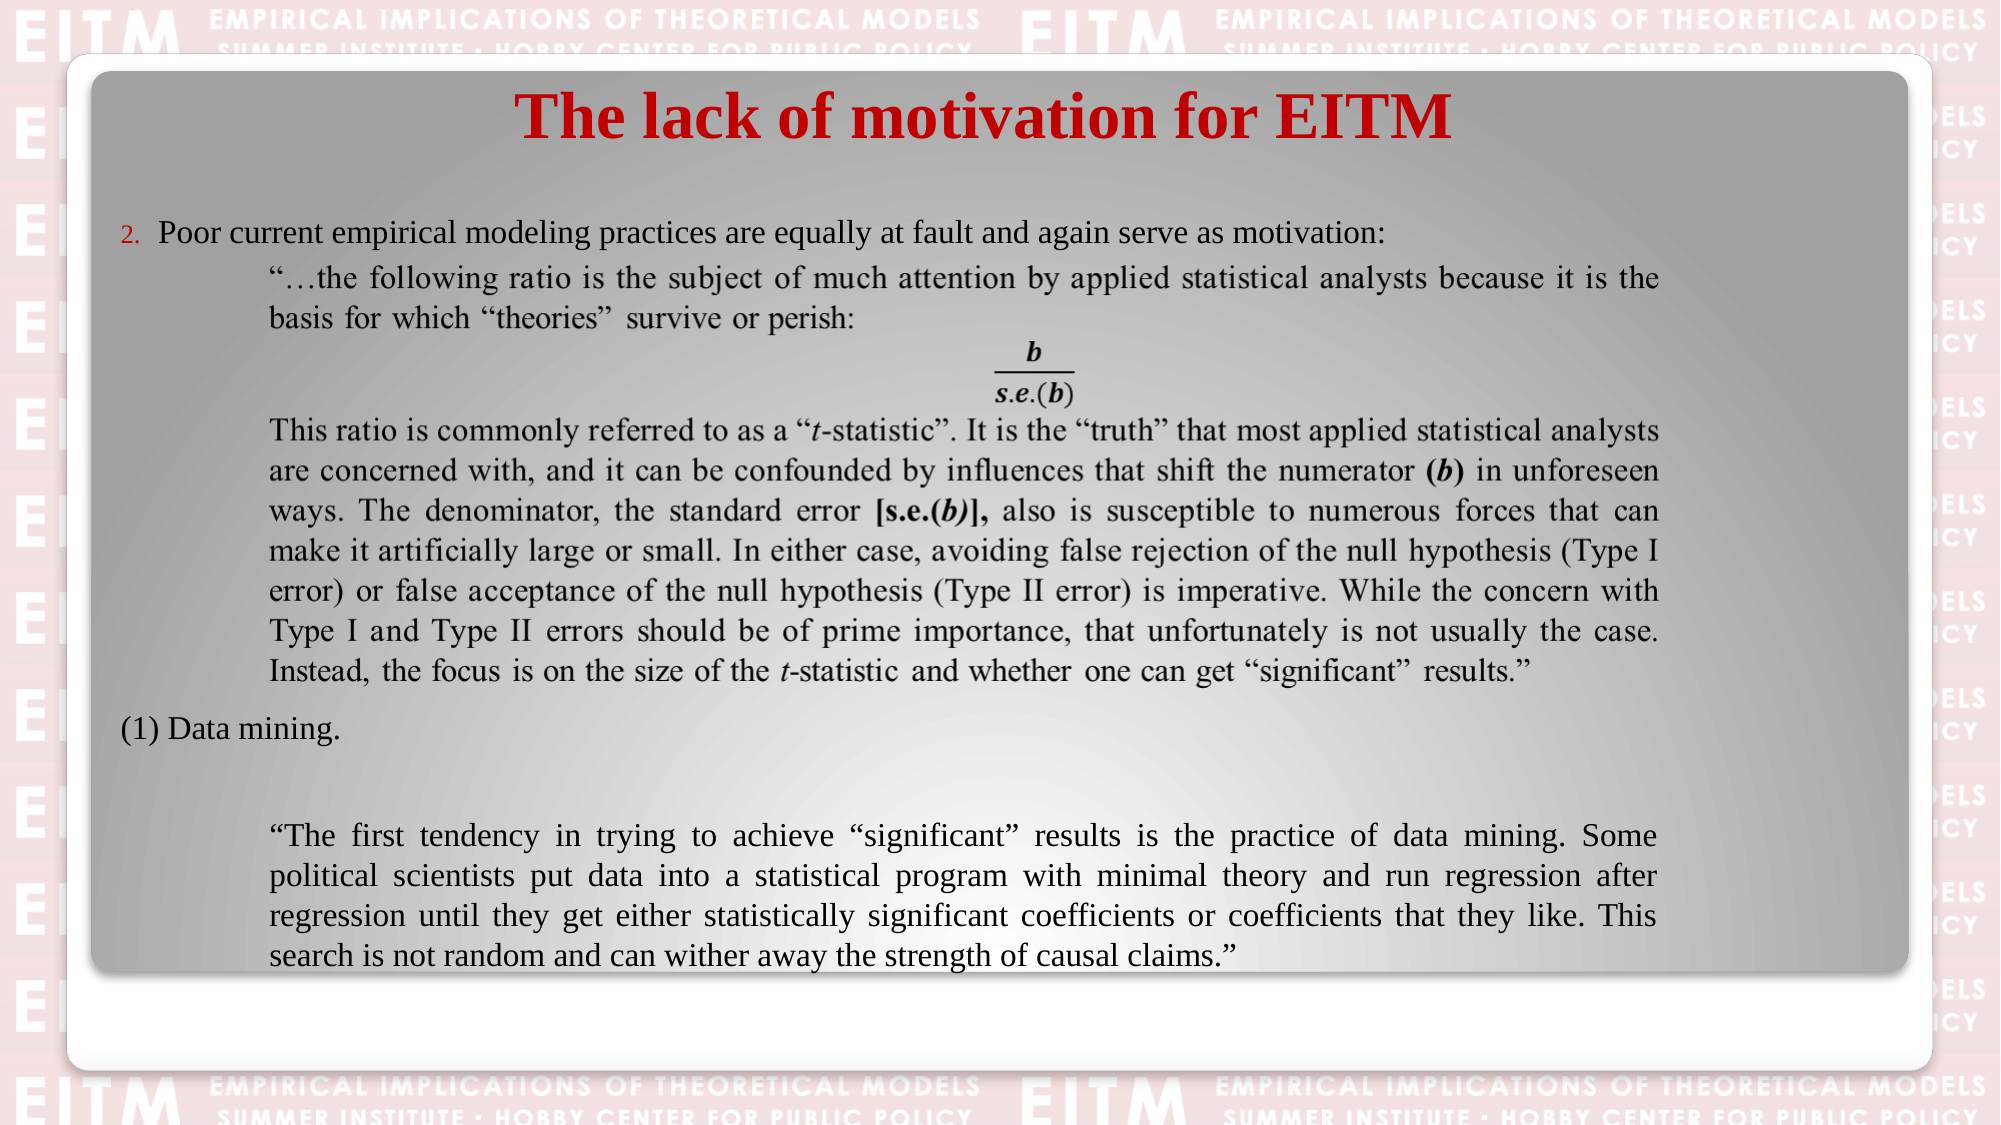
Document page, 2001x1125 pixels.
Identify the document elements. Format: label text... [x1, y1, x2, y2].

text_box “The first tendency in trying to achieve “significant” results is the practice of data mining. Some political scientists put data into a statistical program with minimal theory and run regression after regression until they get either statistically significant coefficients or coefficients that they like. This search is not random and can wither away the strength of causal claims.” [254, 806, 1675, 981]
list Poor current empirical modeling practices are equally at fault and again serve as motivation: (1) Data mining. [90, 195, 1884, 968]
text_box [254, 248, 1675, 700]
title The lack of motivation for EITM [89, 31, 1880, 160]
